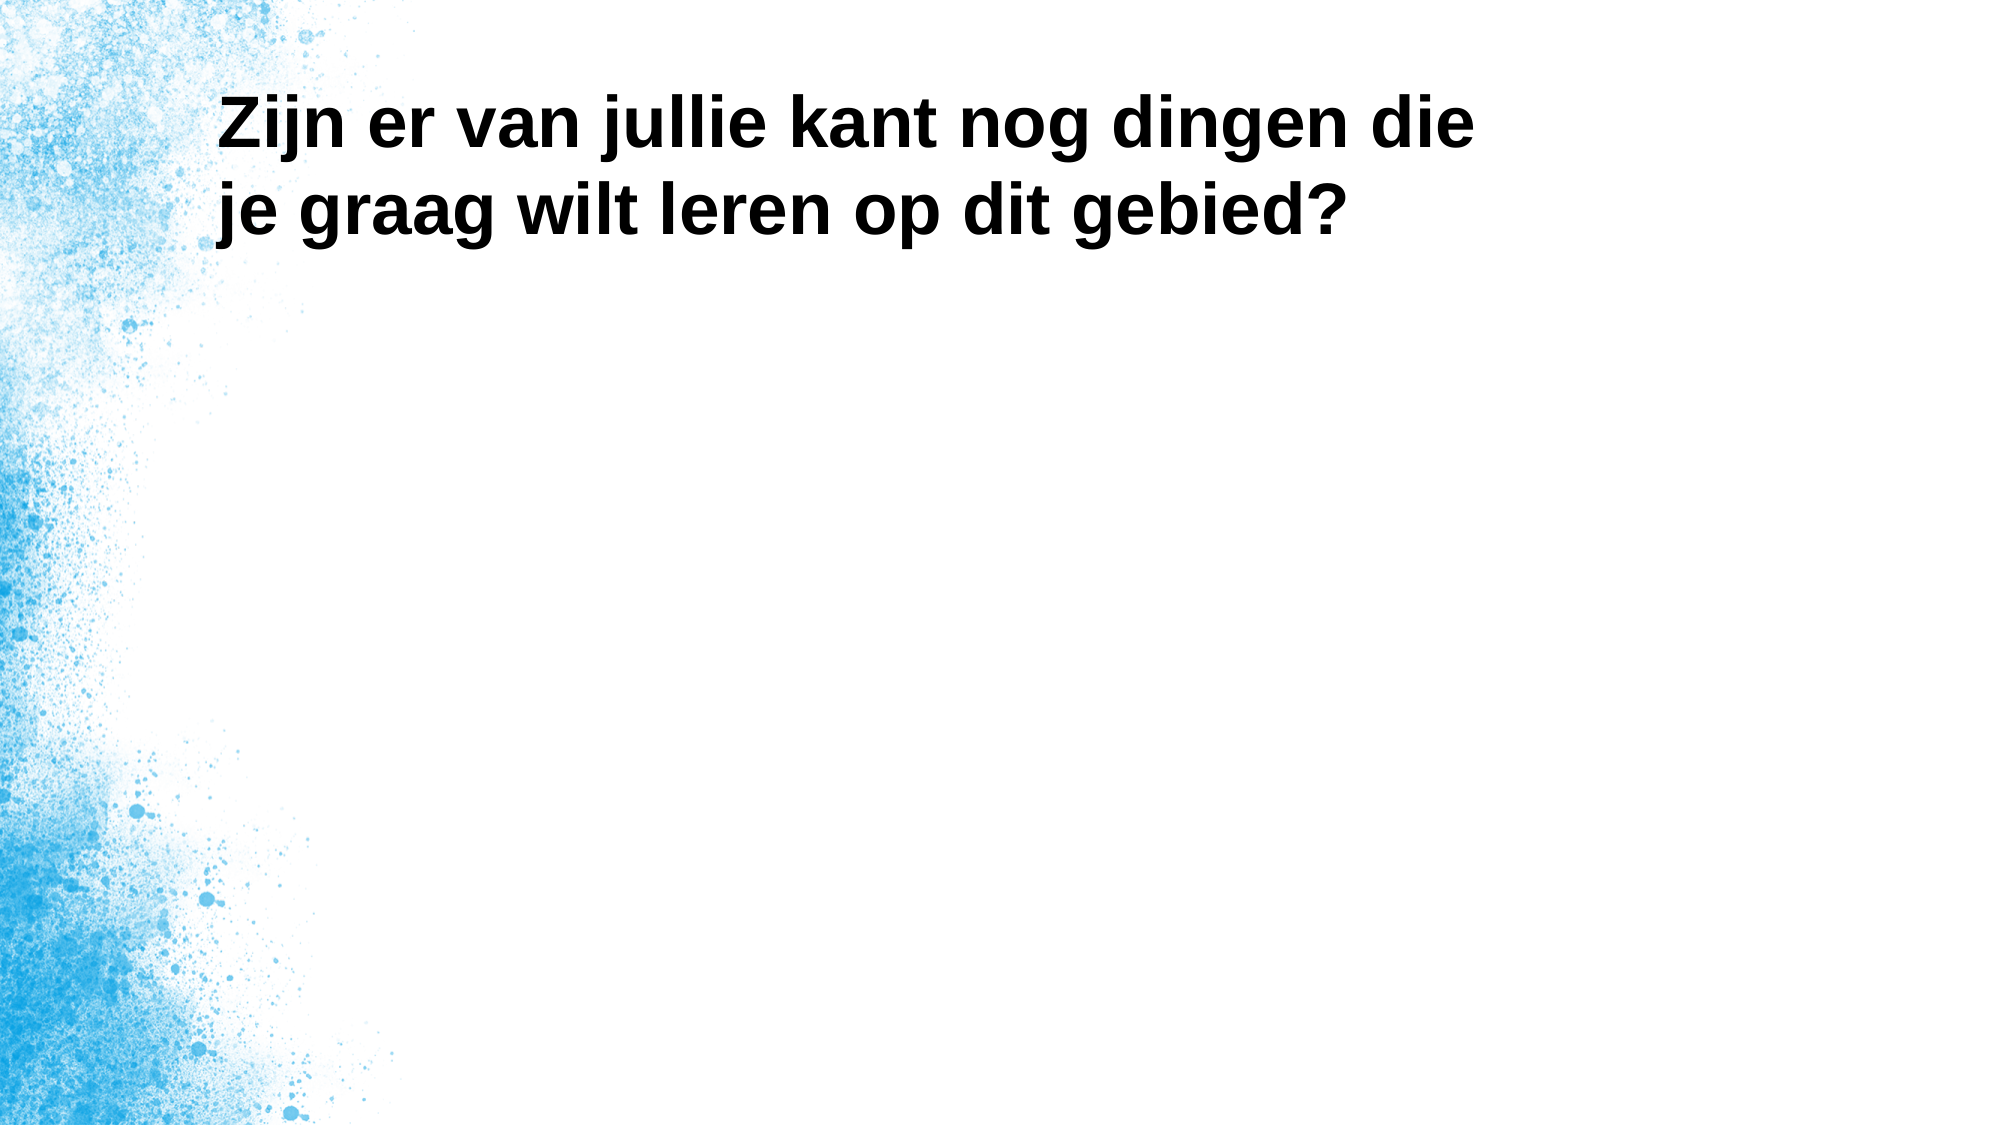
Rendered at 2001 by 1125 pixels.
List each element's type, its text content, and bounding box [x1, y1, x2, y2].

picture [0, 0, 415, 1125]
title Zijn er van jullie kant nog dingen die je graag wilt leren op dit gebied? [217, 61, 1556, 250]
